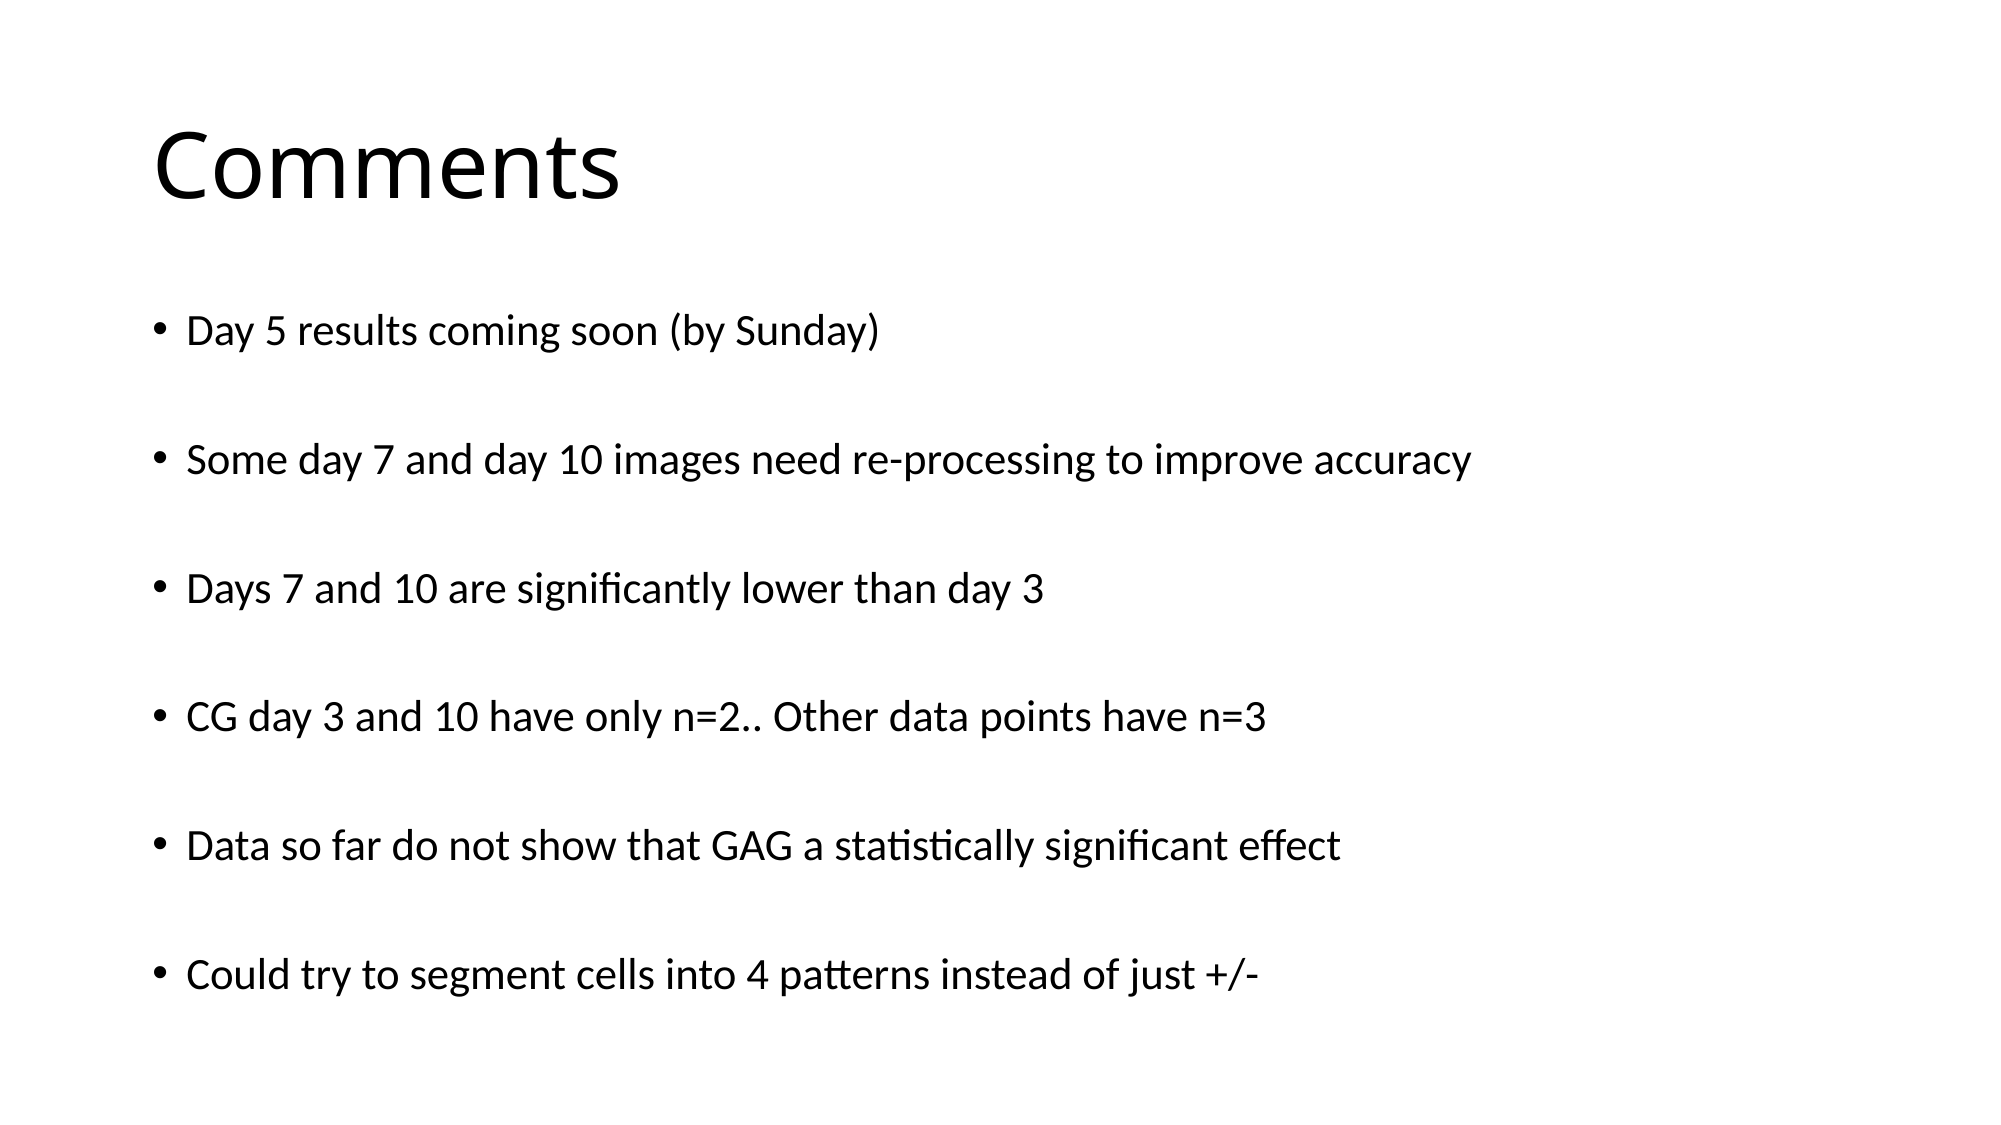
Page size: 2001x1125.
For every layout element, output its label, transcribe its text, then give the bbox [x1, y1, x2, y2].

title Comments [137, 59, 1863, 278]
list Day 5 results coming soon (by Sunday) Some day 7 and day 10 images need re-processing to improve accuracy Days 7 and 10 are significantly lower than day 3 CG day 3 and 10 have only n=2.. Other data points have n=3 Data so far do not show that GAG a statistically significant effect Could try to segment cells into 4 patterns instead of just +/- [137, 299, 1973, 1014]
